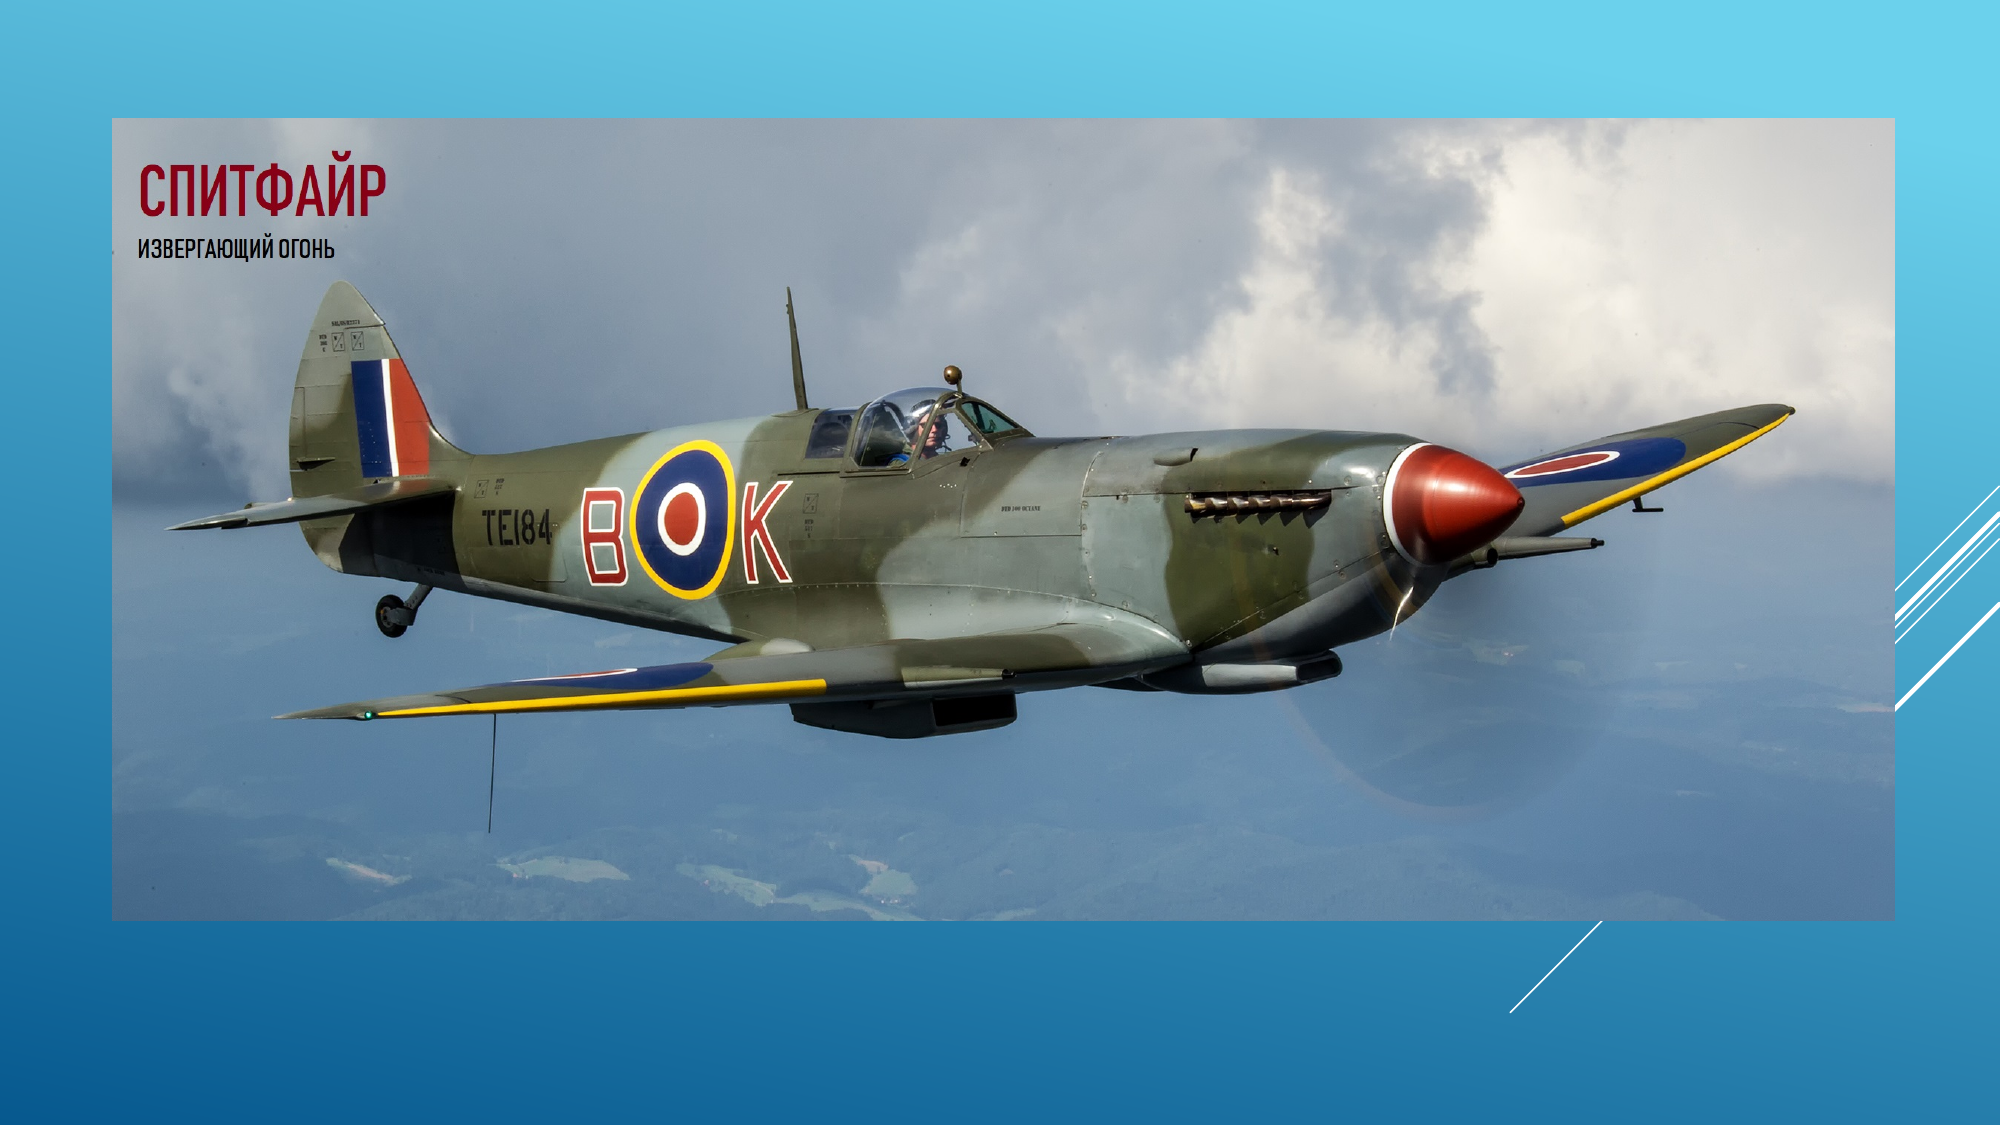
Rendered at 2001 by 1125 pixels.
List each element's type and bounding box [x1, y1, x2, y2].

list [111, 118, 1895, 921]
